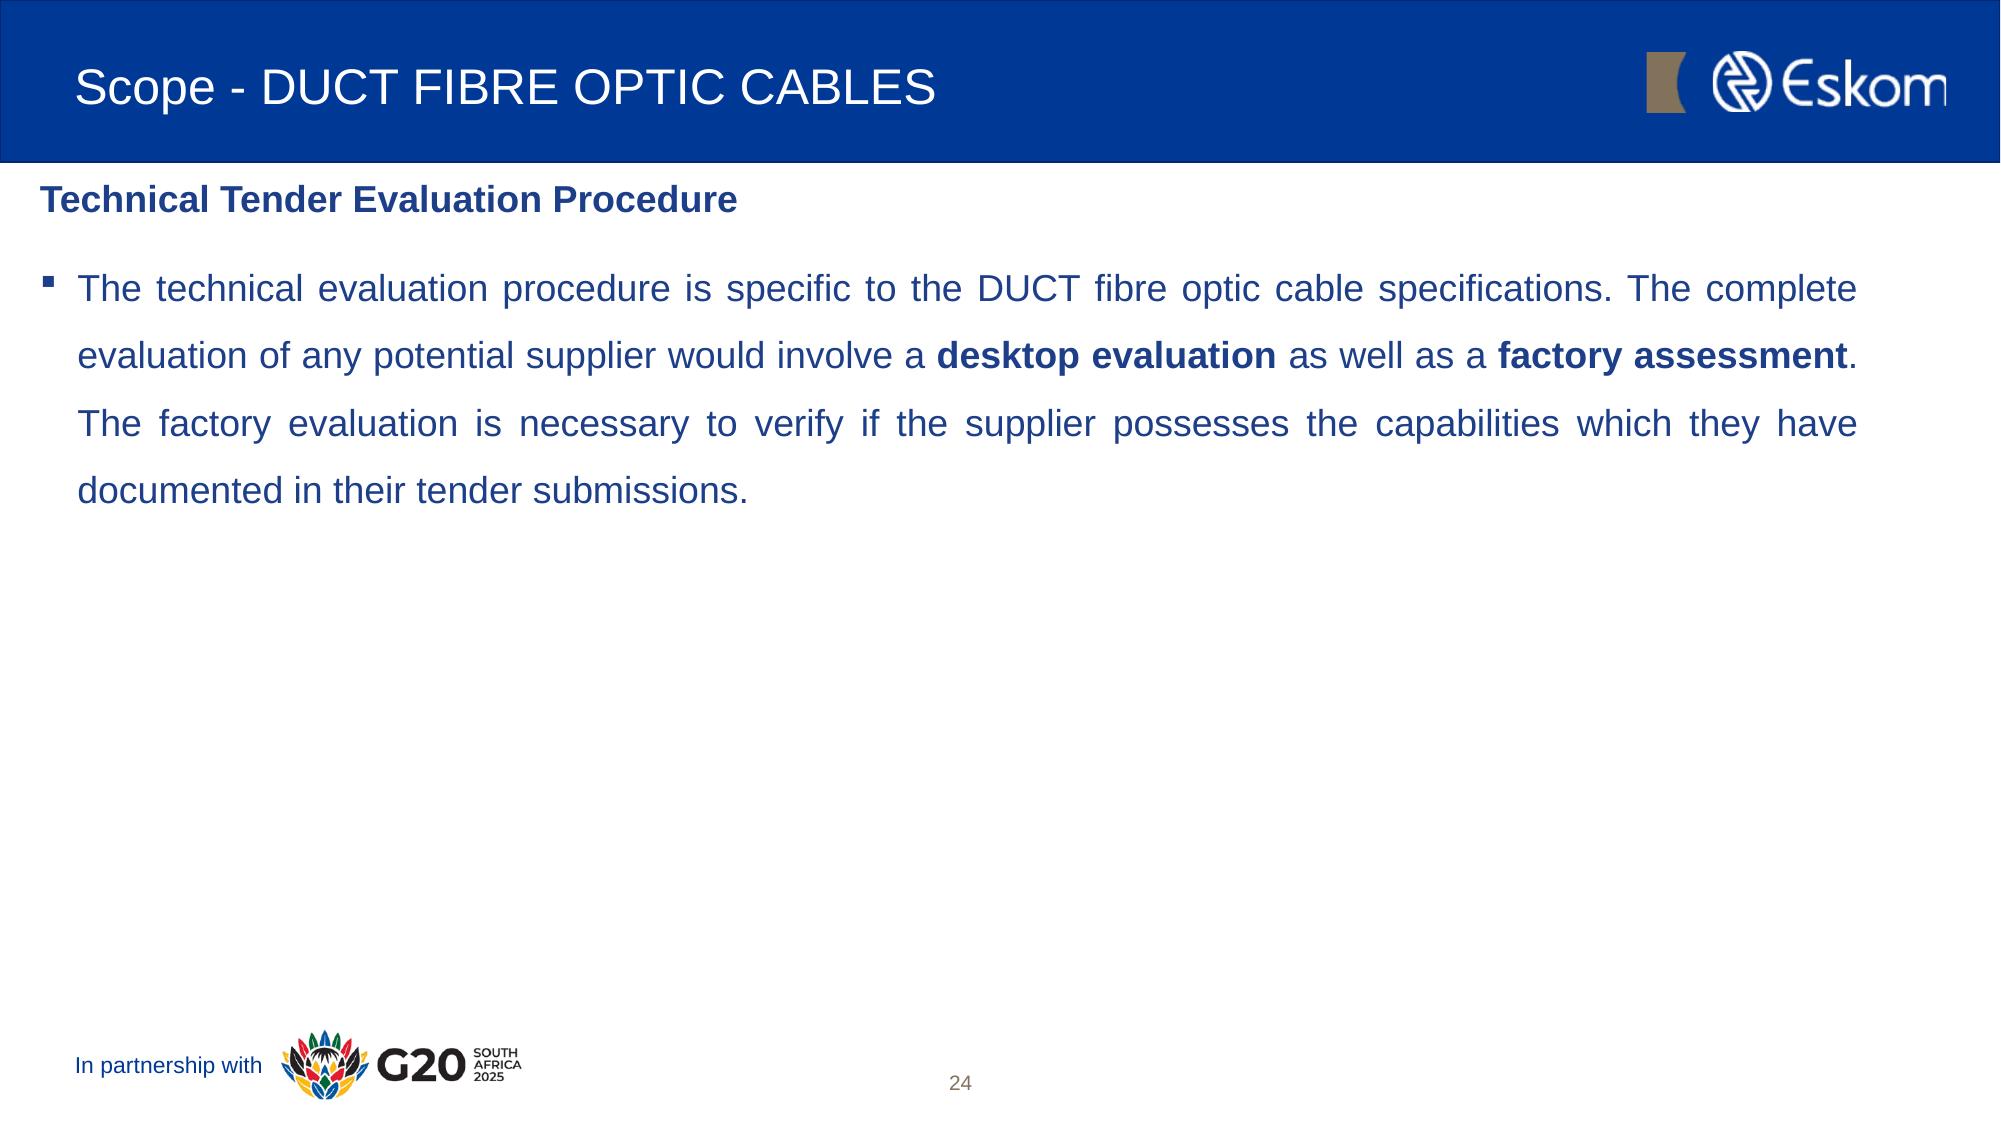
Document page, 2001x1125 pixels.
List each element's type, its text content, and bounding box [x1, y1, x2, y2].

title Scope - DUCT FIBRE OPTIC CABLES [59, 33, 1620, 143]
list Technical Tender Evaluation Procedure The technical evaluation procedure is specific to the DUCT fibre optic cable specifications. The complete evaluation of any potential supplier would involve a desktop evaluation as well as a factory assessment. The factory evaluation is necessary to verify if the supplier possesses the capabilities which they have documented in their tender submissions. [24, 172, 1874, 677]
picture [280, 1029, 526, 1100]
slide_number [99, 1058, 481, 1103]
slide_number 24 [858, 1058, 1063, 1103]
